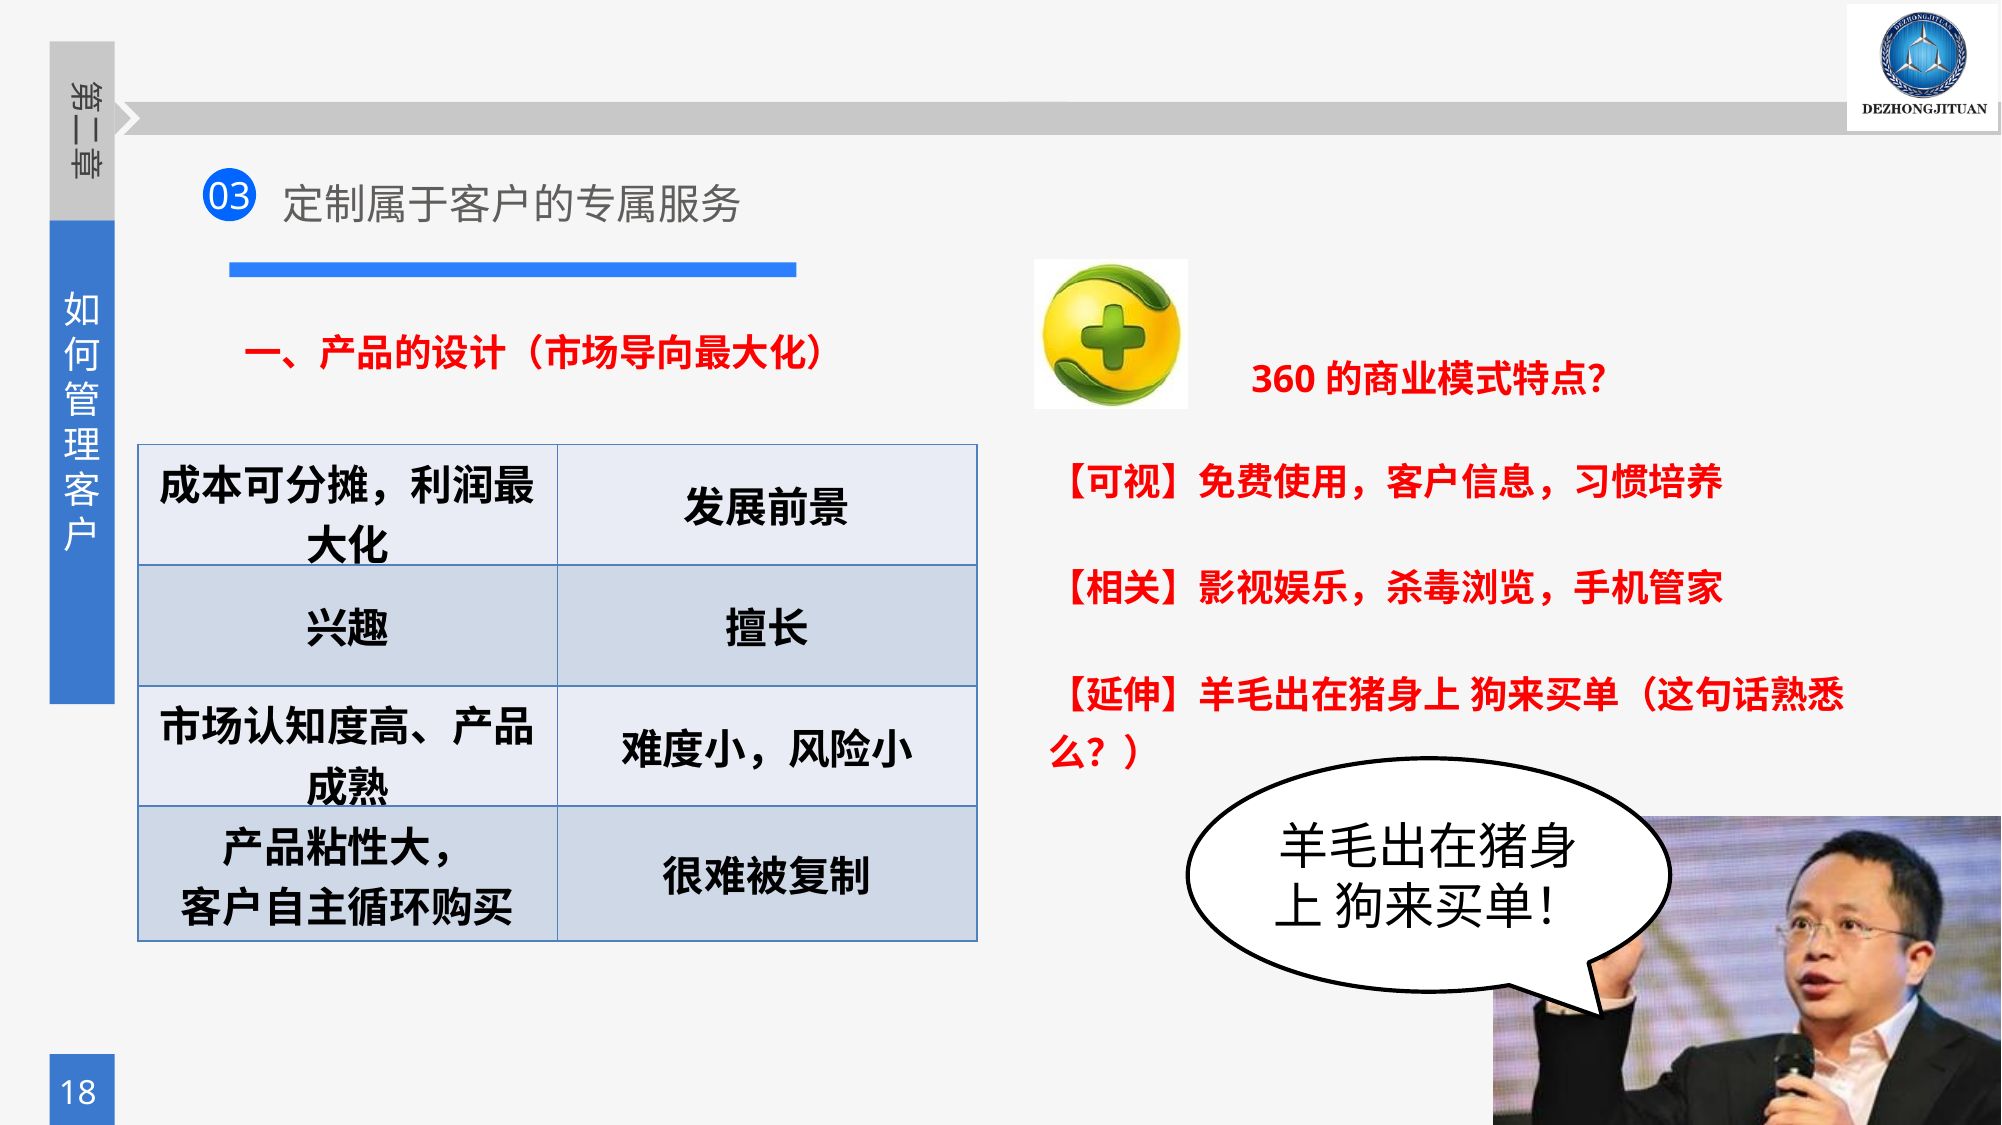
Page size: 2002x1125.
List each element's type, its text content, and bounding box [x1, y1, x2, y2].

text_box 如何管理客户 [48, 278, 120, 564]
table_cell 产品粘性大， 客户自主循环购买 [139, 807, 557, 940]
text_box 【相关】影视娱乐，杀毒浏览，手机管家 [1034, 542, 1792, 616]
table_cell 难度小，风险小 [558, 687, 976, 805]
text_box [227, 260, 798, 279]
picture [1033, 259, 1188, 409]
text_box 定制属于客户的专属服务 [267, 160, 1063, 236]
text_box 一、产品的设计（市场导向最大化） [229, 307, 925, 382]
text_box 【可视】免费使用，客户信息，习惯培养 [1034, 436, 1792, 510]
text_box 360的商业模式特点？ [1236, 334, 1910, 408]
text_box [193, 164, 265, 226]
text_box 【延伸】羊毛出在猪身上 狗来买单（这句话熟悉么？） [1034, 649, 1958, 782]
table_cell 市场认知度高、产品成熟 [139, 687, 557, 805]
picture [1847, 4, 1998, 131]
table_header 发展前景 [558, 445, 976, 564]
table_cell 很难被复制 [558, 807, 976, 940]
text_box 羊毛出在猪身上 狗来买单！ [1185, 756, 1638, 994]
picture [1492, 815, 2001, 1125]
table_cell 兴趣 [139, 566, 557, 685]
table_header 成本可分摊，利润最大化 [139, 445, 557, 564]
table_cell 擅长 [558, 566, 976, 685]
